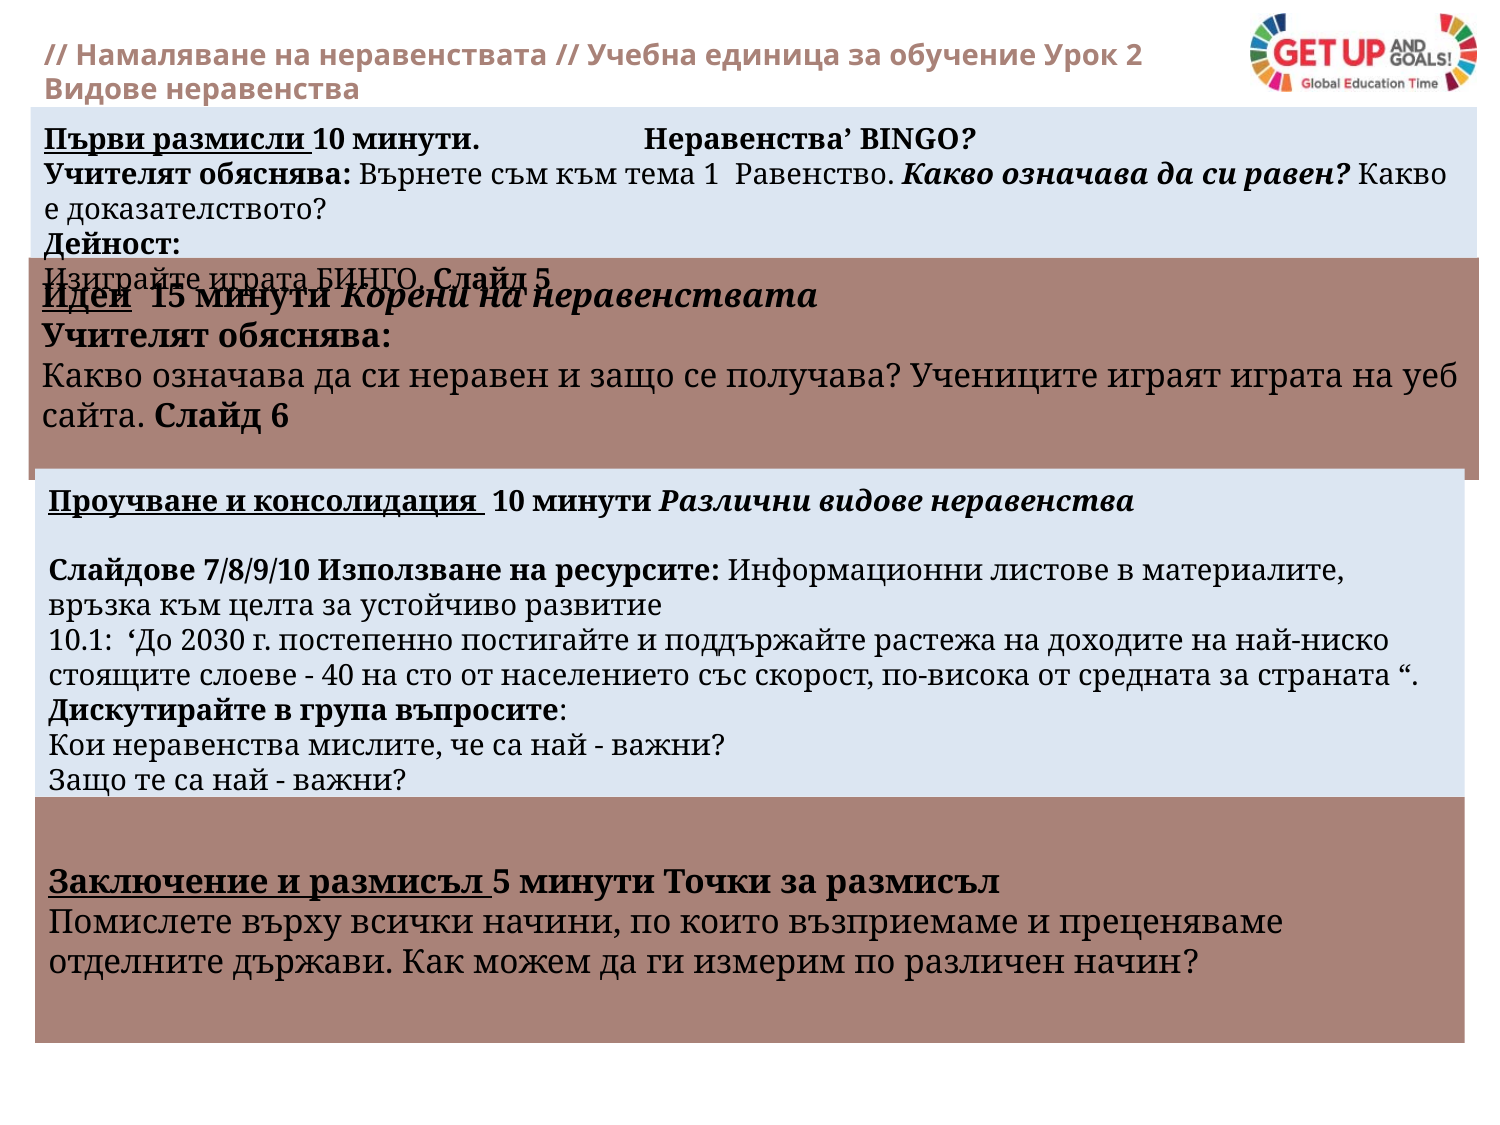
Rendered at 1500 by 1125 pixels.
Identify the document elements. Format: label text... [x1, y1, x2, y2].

picture [1250, 13, 1478, 92]
text_box Заключение и размисъл 5 минути Точки за размисъл Помислете върху всички начини, по които възприемаме и преценяваме отделните държави. Как можем да ги измерим по различен начин? [35, 797, 1465, 1043]
text_box Идеи 15 минути Корени на неравенствата Учителят обяснява: Какво означава да си неравен и защо се получава? Учениците играят играта на уеб сайта. Слайд 6 [28, 257, 1479, 480]
text_box // Намаляване на неравенствата // Учебна единица за обучение Урок 2 Видове неравенства [30, 22, 1212, 109]
text_box Проучване и консолидация 10 минути Различни видове неравенства Слайдове 7/8/9/10 Използване на ресурсите: Информационни листове в материалите, връзка към целта за устойчиво развитие 10.1: ‘До 2030 г. постепенно постигайте и поддържайте растежа на доходите на най-ниско стоящите слоеве - 40 на сто от населението със скорост, по-висока от средната за страната “. Дискутирайте в група въпросите: Кои неравенства мислите, че са най - важни? Защо те са най - важни? [35, 468, 1465, 797]
text_box Първи размисли 10 минути. Неравенства’ BINGO? Учителят обяснява: Върнете съм към тема 1 Равенство. Какво означава да си равен? Какво е доказателството? Дейност: Изиграйте играта БИНГО. Слайд 5 [30, 107, 1477, 258]
